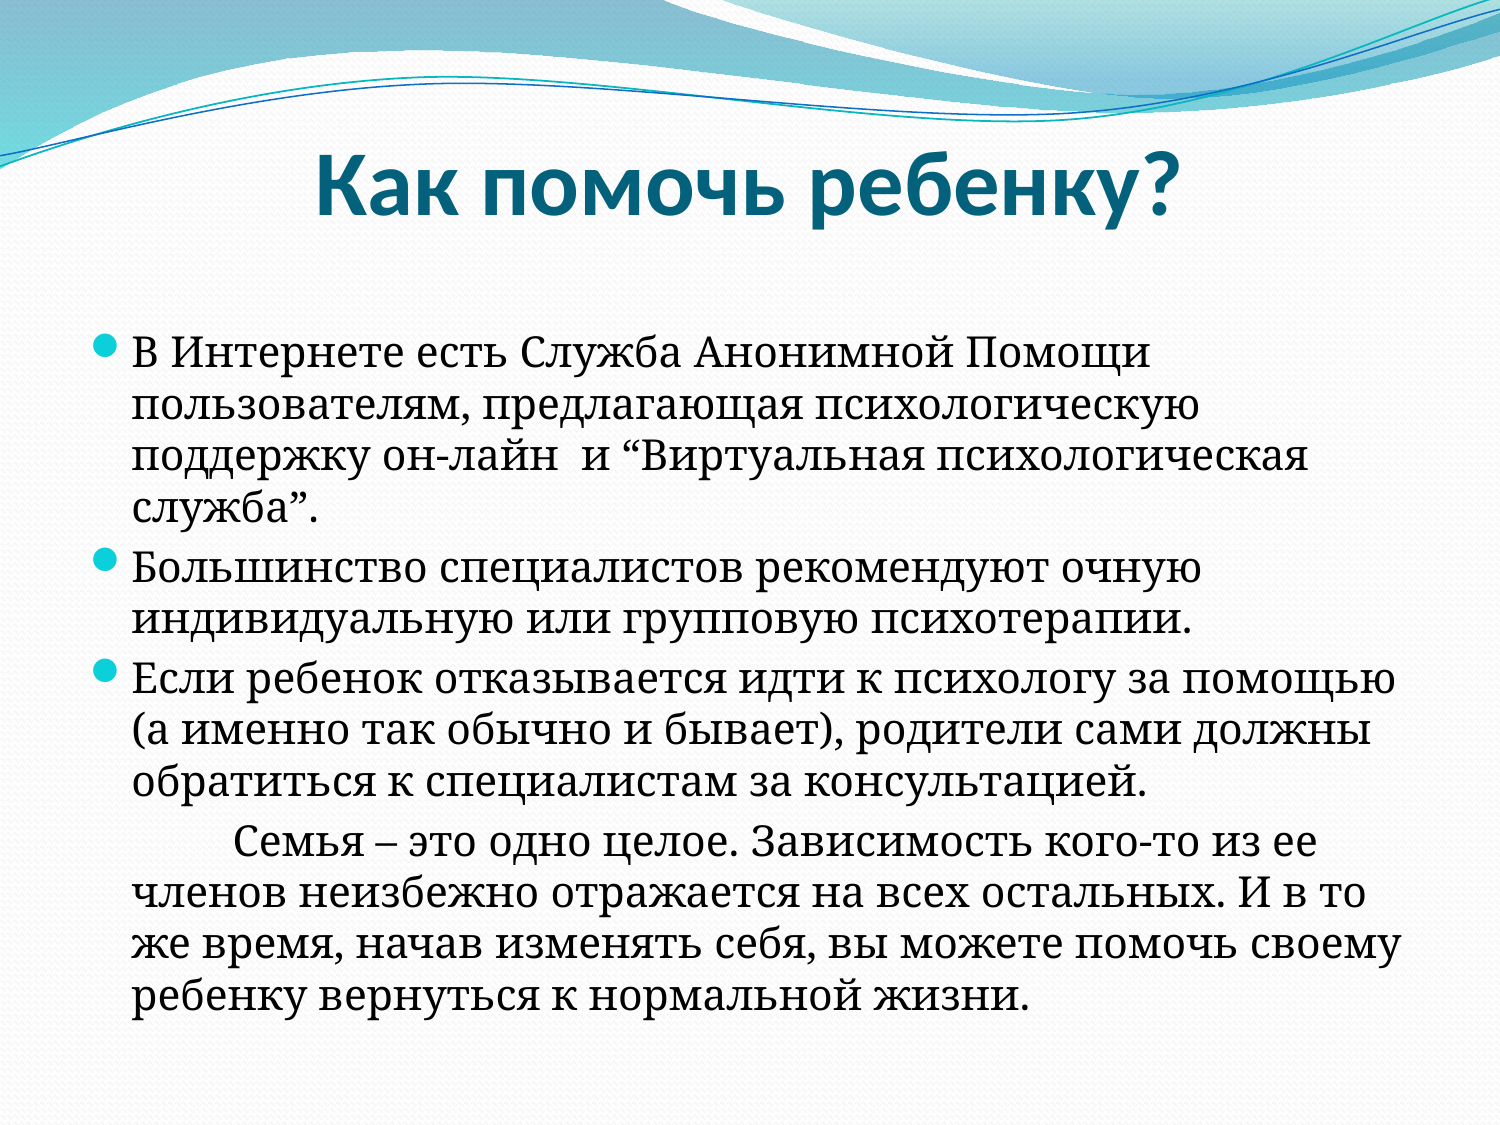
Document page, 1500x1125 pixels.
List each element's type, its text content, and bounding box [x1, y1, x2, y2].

list В Интернете есть Служба Анонимной Помощи пользователям, предлагающая психологическую поддержку он-лайн и “Виртуальная психологическая служба”. Большинство специалистов рекомендуют очную индивидуальную или групповую психотерапии. Если ребенок отказывается идти к психологу за помощью (а именно так обычно и бывает), родители сами должны обратиться к специалистам за консультацией. Семья – это одно целое. Зависимость кого-то из ее членов неизбежно отражается на всех остальных. И в то же время, начав изменять себя, вы можете помочь своему ребенку вернуться к нормальной жизни. [75, 317, 1425, 1038]
title Как помочь ребенку? [75, 115, 1425, 235]
